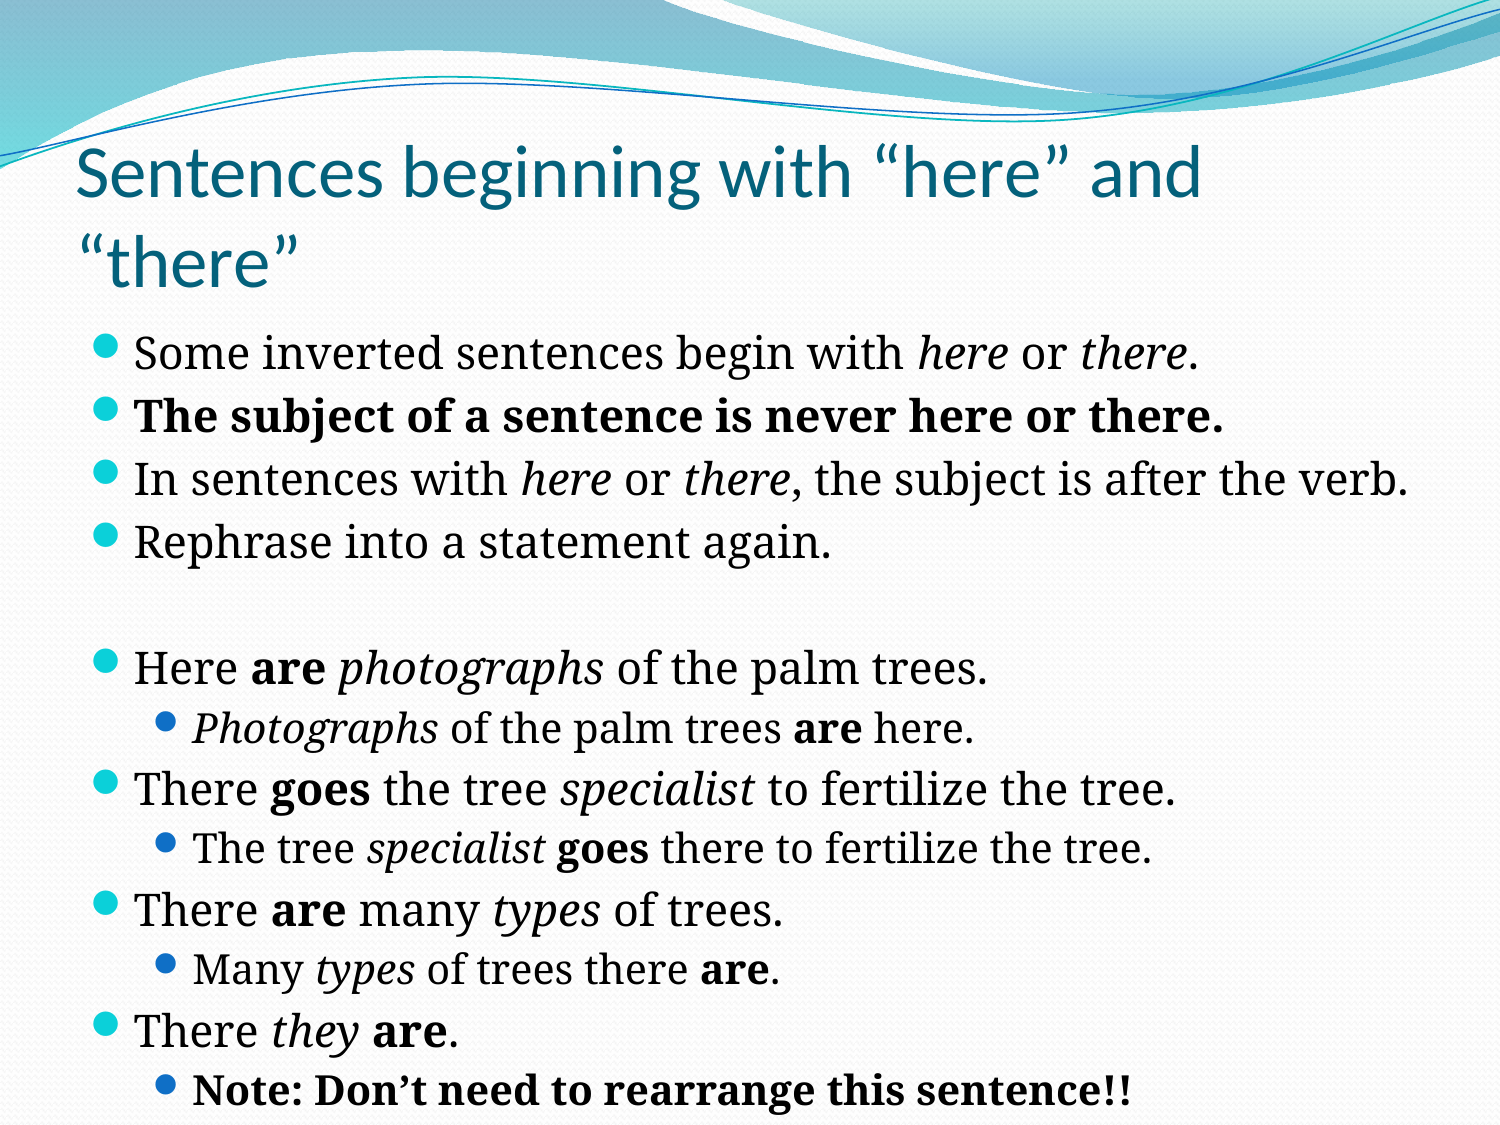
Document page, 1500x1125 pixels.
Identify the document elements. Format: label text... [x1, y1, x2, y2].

list Some inverted sentences begin with here or there. The subject of a sentence is never here or there. In sentences with here or there, the subject is after the verb. Rephrase into a statement again. Here are photographs of the palm trees. Photographs of the palm trees are here. There goes the tree specialist to fertilize the tree. The tree specialist goes there to fertilize the tree. There are many types of trees. Many types of trees there are. There they are. Note: Don’t need to rearrange this sentence!! [75, 317, 1425, 1125]
title Sentences beginning with “here” and “there” [75, 115, 1425, 303]
